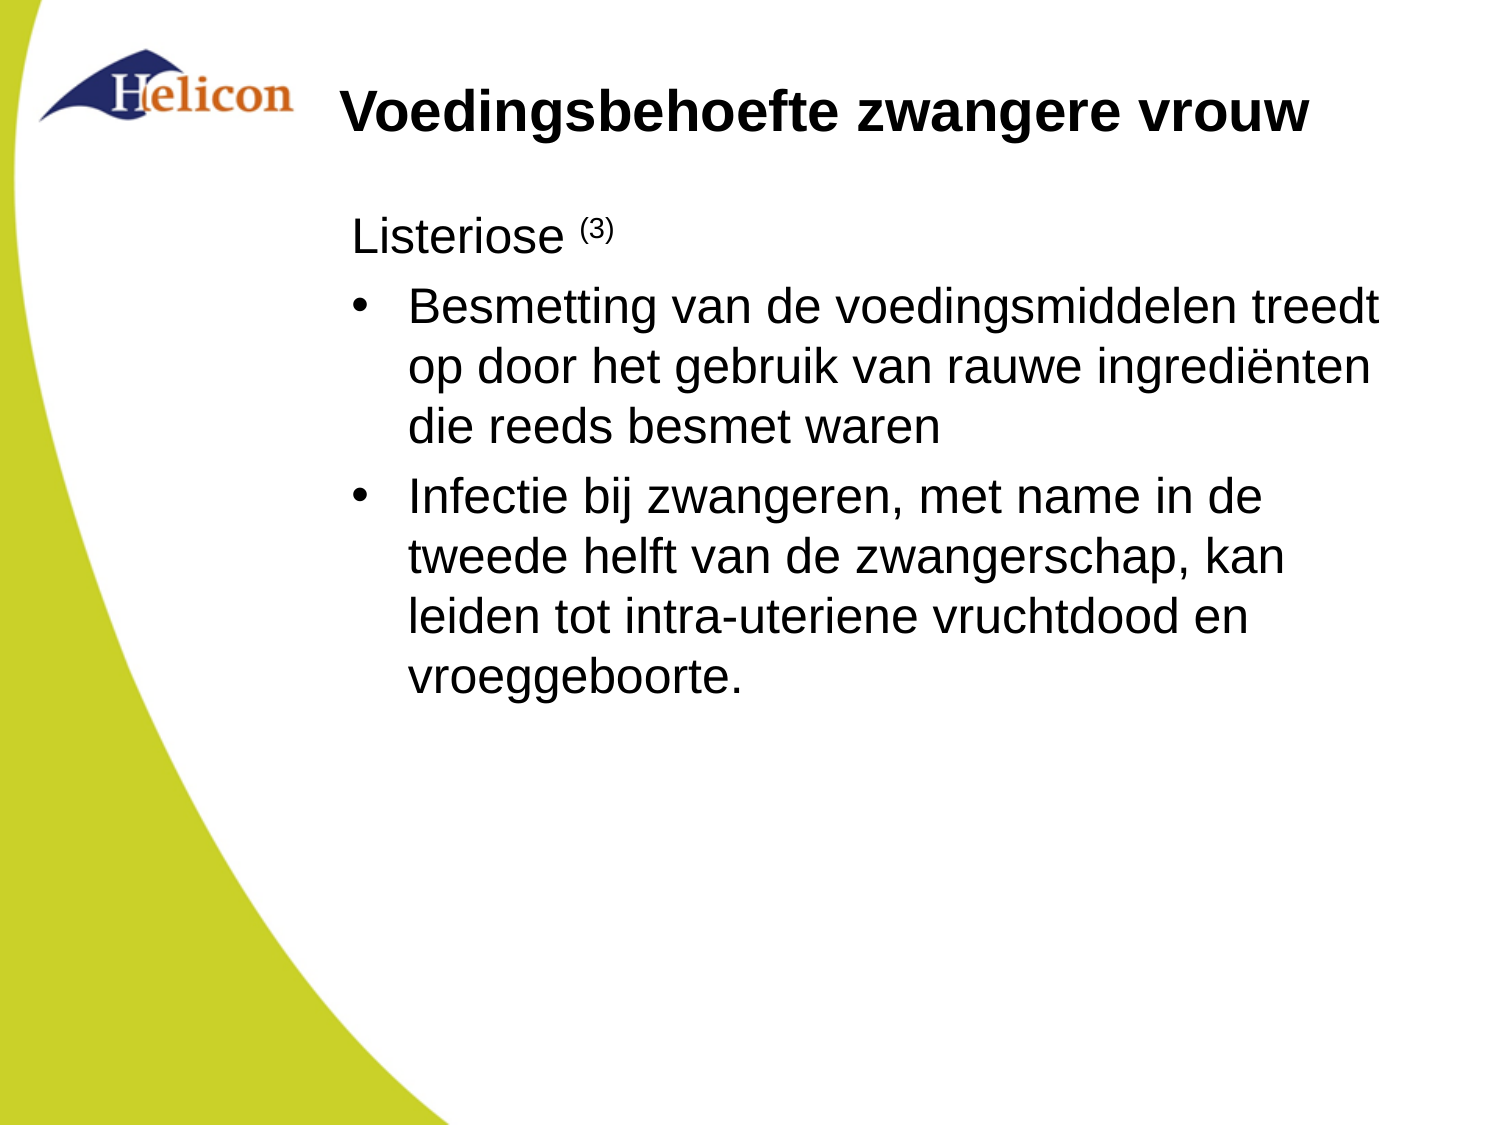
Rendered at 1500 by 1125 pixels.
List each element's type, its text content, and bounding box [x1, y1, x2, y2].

title Voedingsbehoefte zwangere vrouw [324, 54, 1415, 161]
list Listeriose (3) Besmetting van de voedingsmiddelen treedt op door het gebruik van rauwe ingrediënten die reeds besmet waren Infectie bij zwangeren, met name in de tweede helft van de zwangerschap, kan leiden tot intra-uteriene vruchtdood en vroeggeboorte. [336, 196, 1425, 1005]
picture [0, 0, 1500, 1125]
